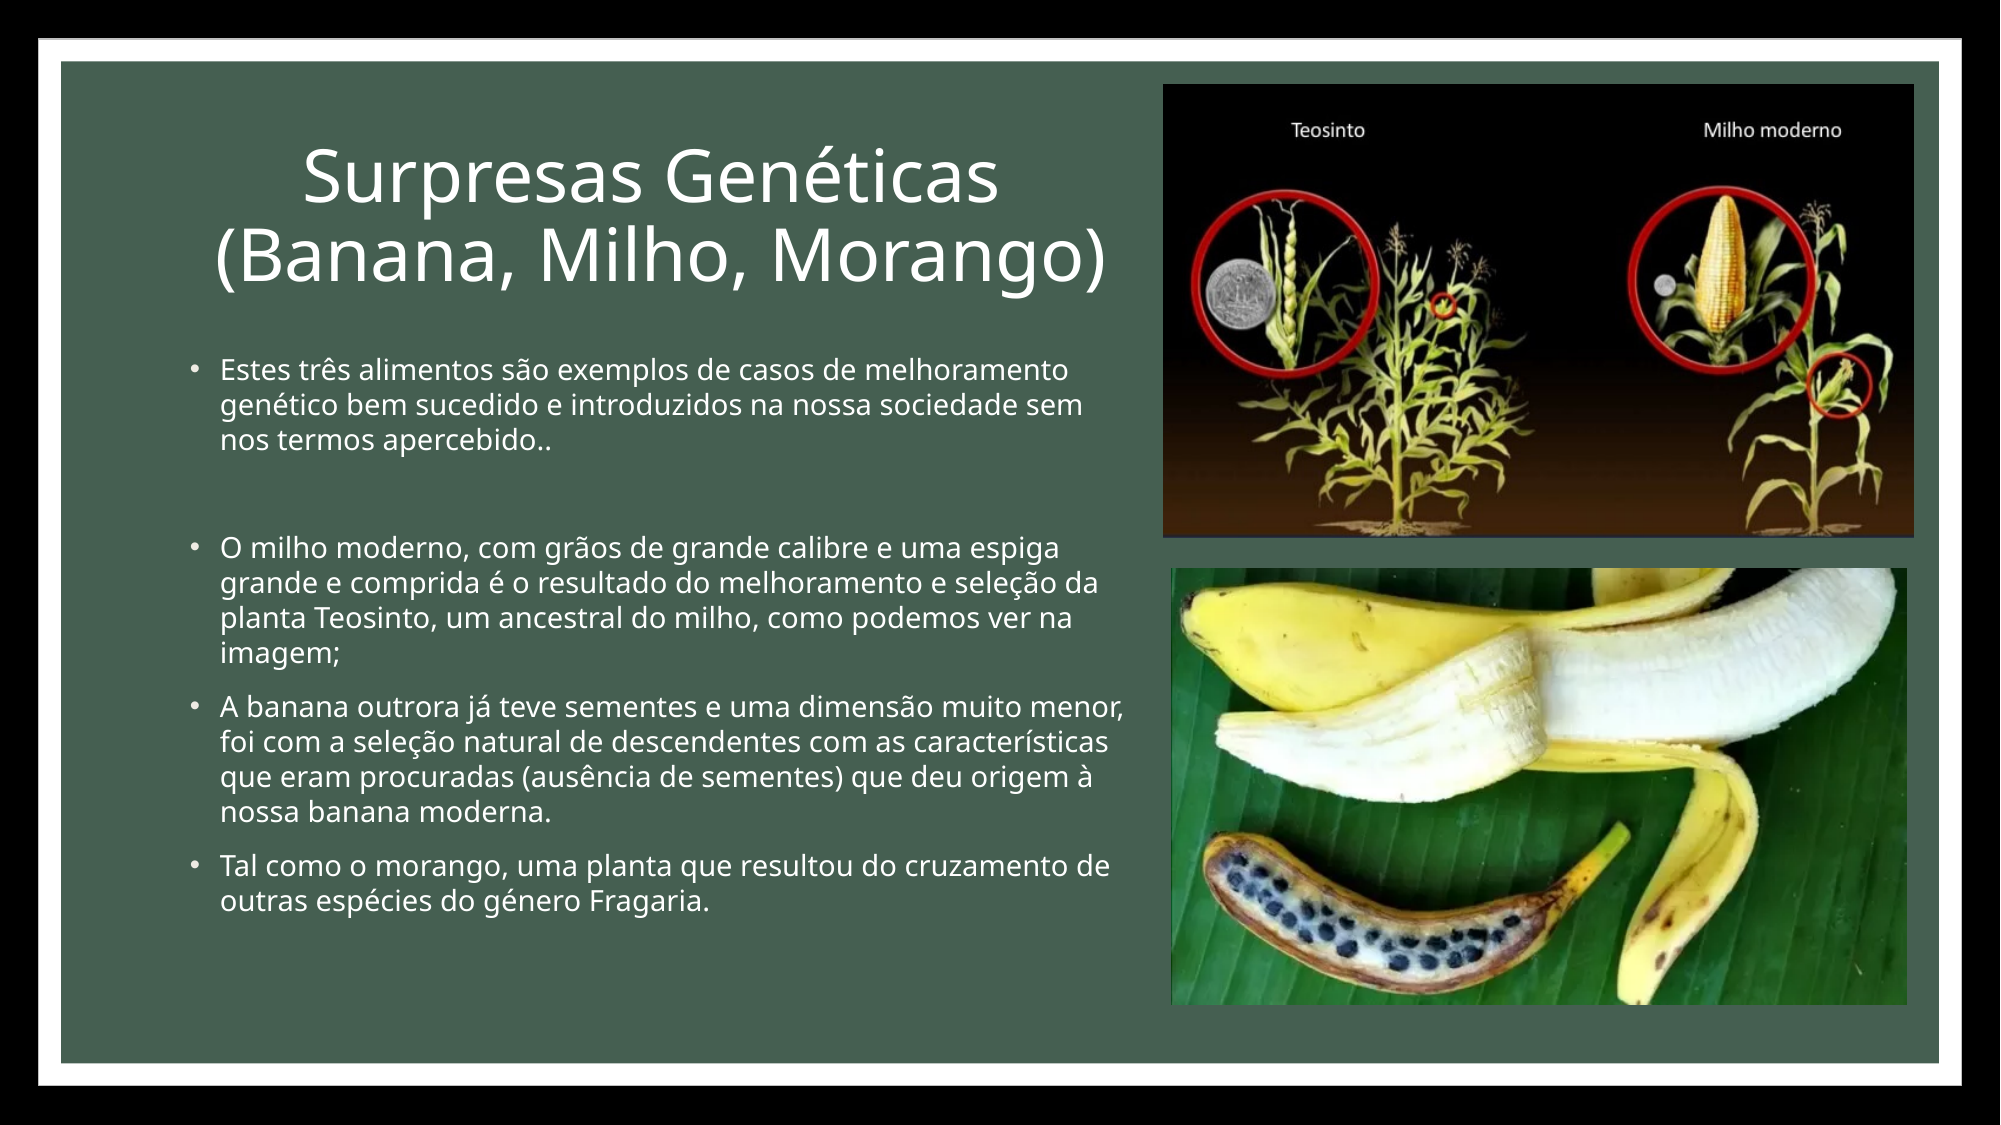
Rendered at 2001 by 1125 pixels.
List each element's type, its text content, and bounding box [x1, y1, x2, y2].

list Estes três alimentos são exemplos de casos de melhoramento genético bem sucedido e introduzidos na nossa sociedade sem nos termos apercebido.. O milho moderno, com grãos de grande calibre e uma espiga grande e comprida é o resultado do melhoramento e seleção da planta Teosinto, um ancestral do milho, como podemos ver na imagem; A banana outrora já teve sementes e uma dimensão muito menor, foi com a seleção natural de descendentes com as características que eram procuradas (ausência de sementes) que deu origem à nossa banana moderna. Tal como o morango, uma planta que resultou do cruzamento de outras espécies do género Fragaria. [174, 343, 1144, 989]
title Surpresas Genéticas (Banana, Milho, Morango) [158, 105, 1157, 331]
picture [1170, 568, 1907, 1005]
text_box [975, 537, 1025, 588]
picture [1163, 84, 1914, 538]
